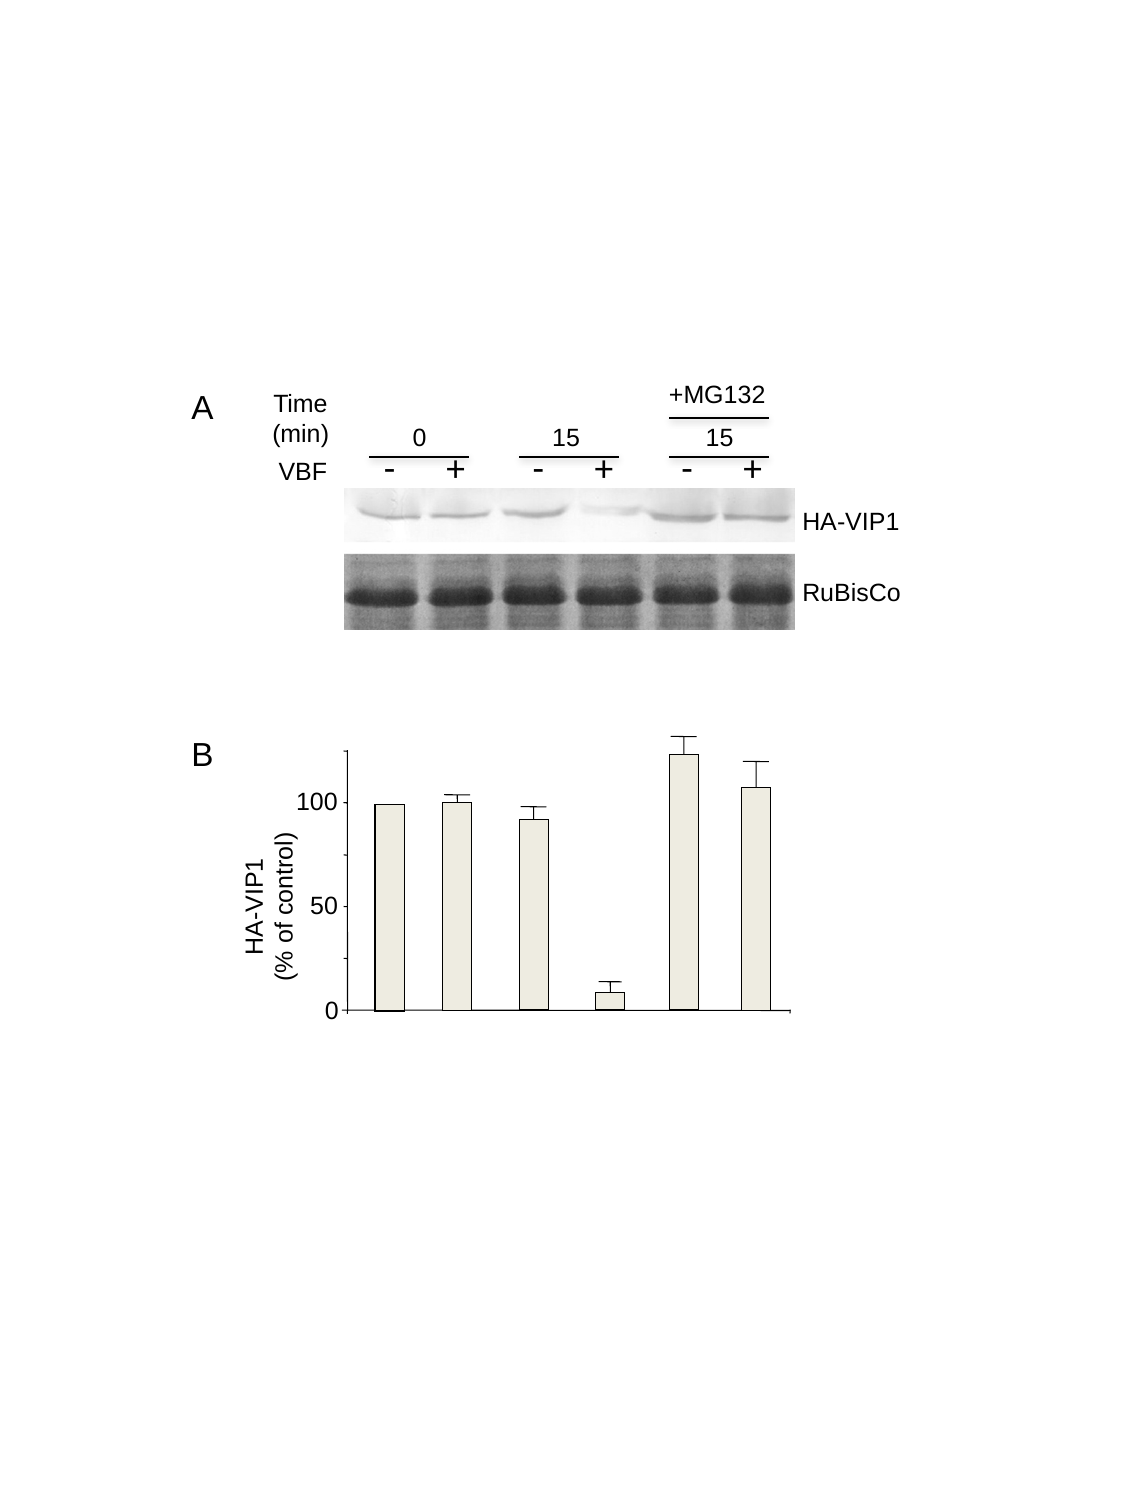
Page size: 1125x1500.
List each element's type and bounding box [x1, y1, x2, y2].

text_box [176, 374, 926, 1026]
